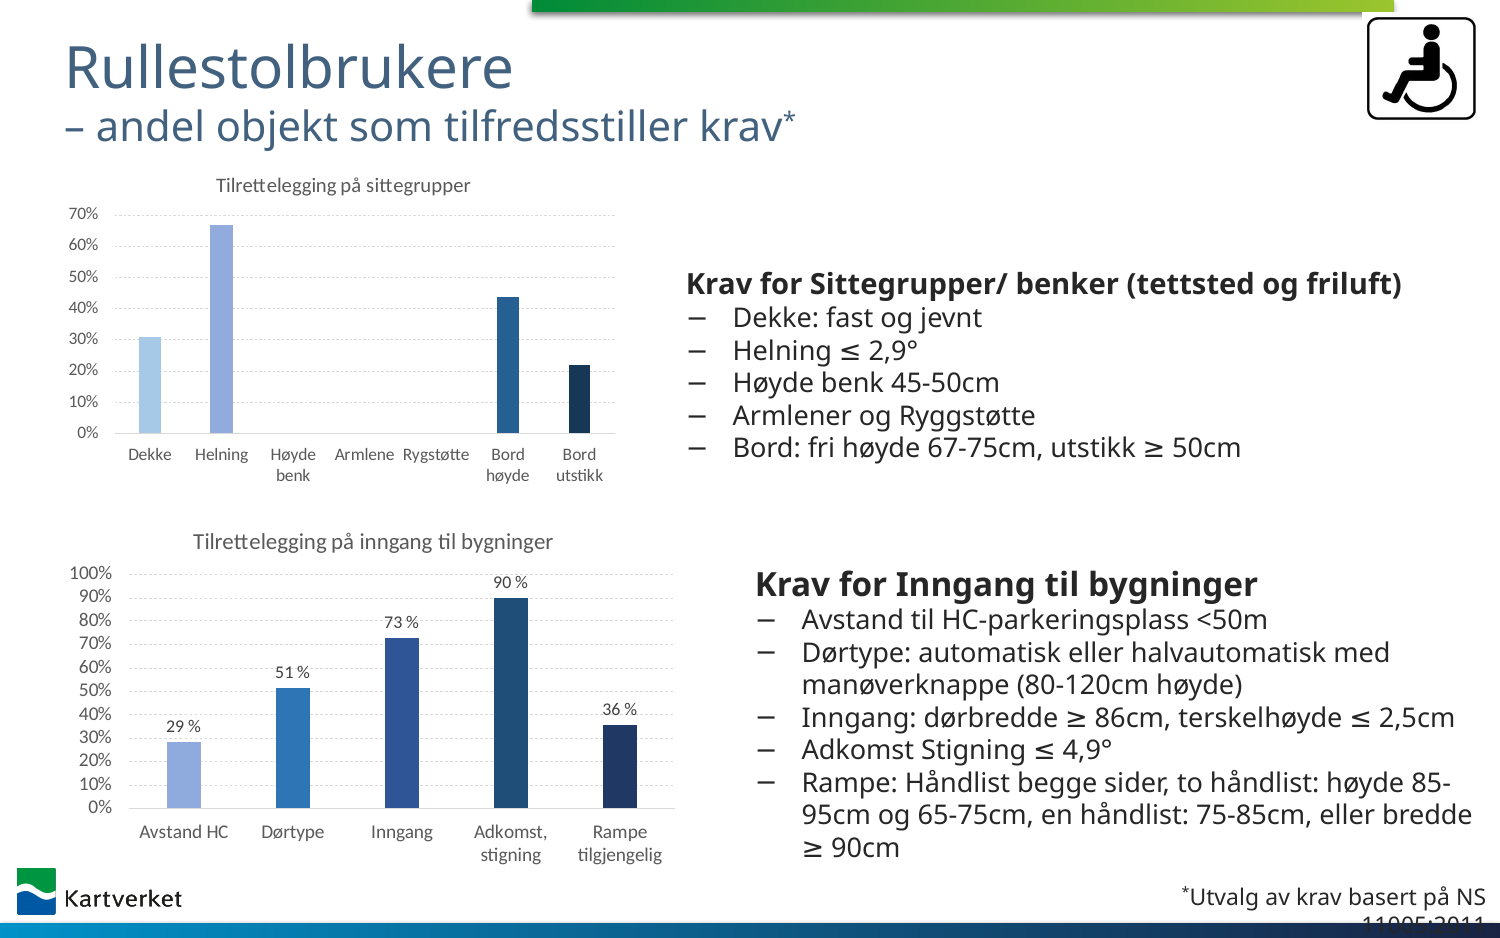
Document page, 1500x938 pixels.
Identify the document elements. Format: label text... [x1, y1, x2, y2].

picture [1362, 12, 1481, 126]
text_box Krav for Sittegrupper/ benker (tettsted og friluft) Dekke: fast og jevnt Helning ≤ 2,9° Høyde benk 45-50cm Armlener og Ryggstøtte Bord: fri høyde 67-75cm, utstikk ≥ 50cm [670, 258, 1418, 471]
text_box Rullestolbrukere – andel objekt som tilfredsstiller krav* [49, 25, 1431, 158]
picture [62, 520, 685, 874]
picture [62, 166, 625, 492]
text_box *Utvalg av krav basert på NS 11005:2011 [1068, 873, 1500, 938]
text_box Krav for Inngang til bygninger Avstand til HC-parkeringsplass <50m Dørtype: automatisk eller halvautomatisk med manøverknappe (80-120cm høyde) Inngang: dørbredde ≥ 86cm, terskelhøyde ≤ 2,5cm Adkomst Stigning ≤ 4,9° Rampe: Håndlist begge sider, to håndlist: høyde 85-95cm og 65-75cm, en håndlist: 75-85cm, eller bredde ≥ 90cm [740, 555, 1491, 870]
